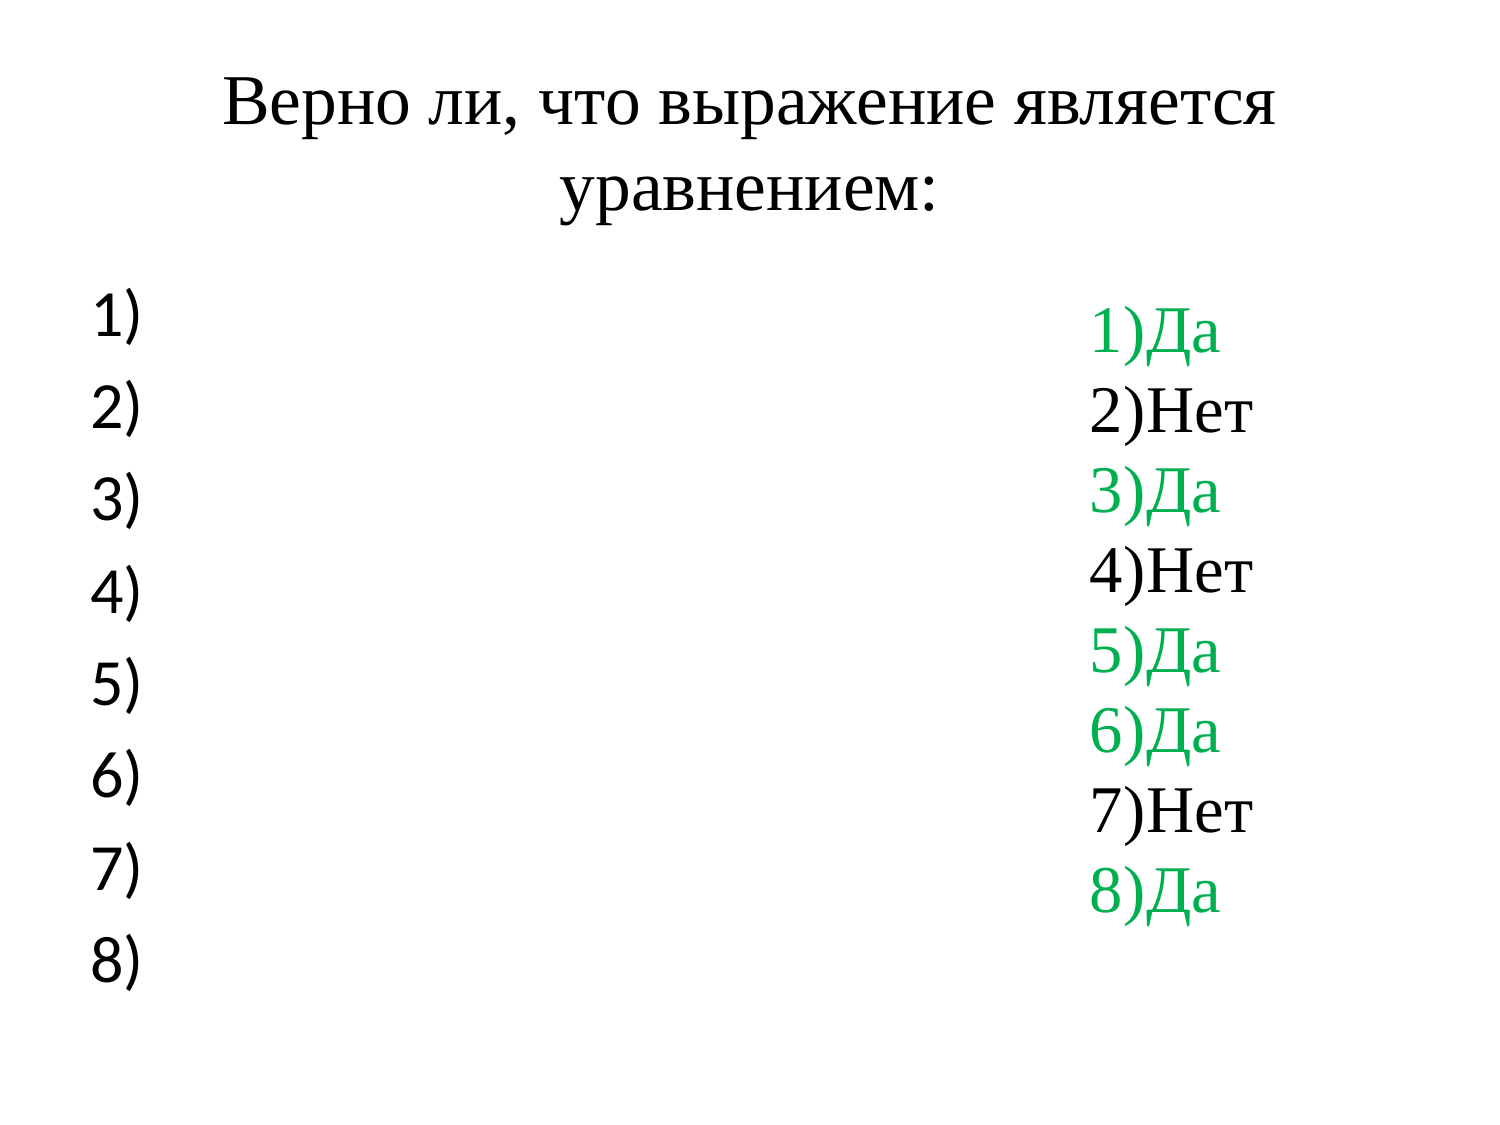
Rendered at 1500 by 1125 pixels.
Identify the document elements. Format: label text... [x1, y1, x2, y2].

title Верно ли, что выражение является уравнением: [75, 45, 1425, 233]
text_box Да Нет Да Нет Да Да Нет Да [1075, 278, 1347, 934]
